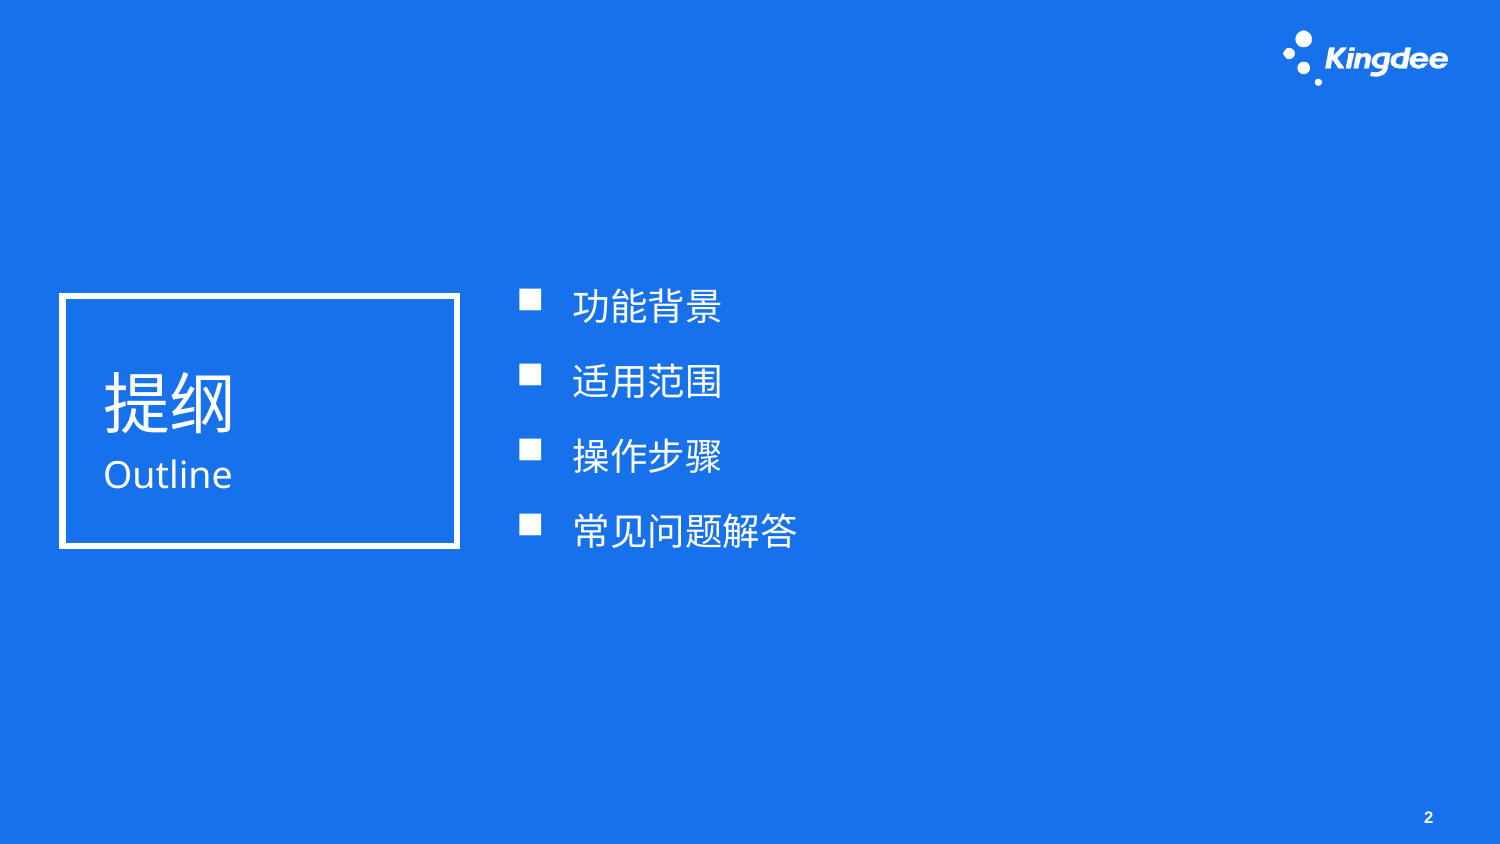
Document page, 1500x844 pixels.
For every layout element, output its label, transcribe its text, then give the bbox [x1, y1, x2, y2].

picture [1283, 30, 1452, 86]
title 提纲 Outline [62, 295, 458, 547]
text_box 功能背景 适用范围 操作步骤 常见问题解答 [482, 165, 1374, 648]
